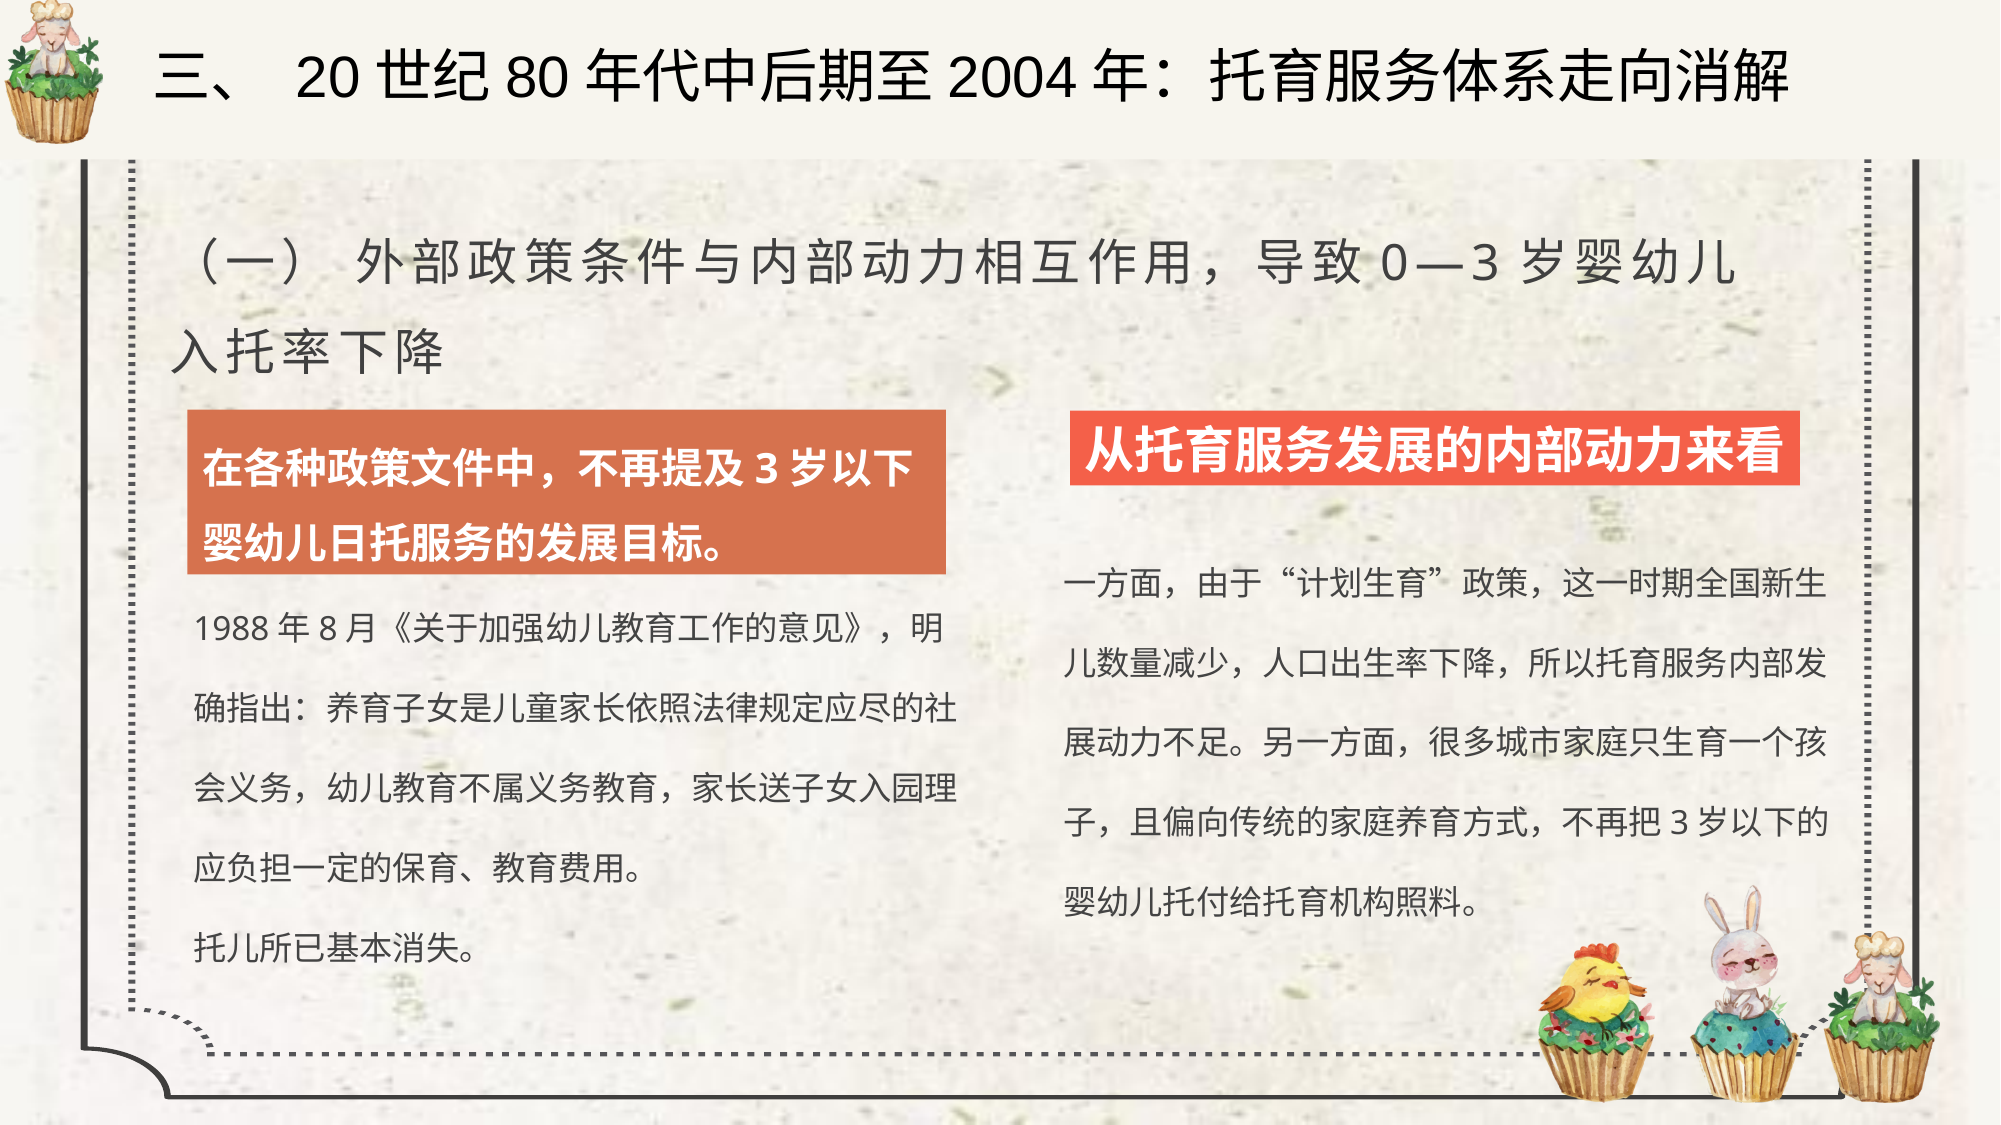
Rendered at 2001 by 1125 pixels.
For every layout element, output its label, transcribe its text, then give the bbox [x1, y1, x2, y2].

text_box 一方面，由于“计划生育”政策，这一时期全国新生儿数量减少，人口出生率下降，所以托育服务内部发展动力不足。另一方面，很多城市家庭只生育一个孩子，且偏向传统的家庭养育方式，不再把3岁以下的婴幼儿托付给托育机构照料。 [1063, 521, 1838, 922]
text_box 在各种政策文件中，不再提及3岁以下婴幼儿日托服务的发展目标。 [187, 409, 946, 575]
text_box 从托育服务发展的内部动力来看 [1070, 410, 1800, 486]
text_box [0, 0, 2000, 160]
picture [0, 0, 103, 144]
picture [0, 160, 2000, 1125]
text_box 三、 20世纪80年代中后期至2004年：托育服务体系走向消解 [137, 3, 2000, 118]
text_box 1988年8月《关于加强幼儿教育工作的意见》，明确指出：养育子女是儿童家长依照法律规定应尽的社会义务，幼儿教育不属义务教育，家长送子女入园理应负担一定的保育、教育费用。 托儿所已基本消失。 [193, 567, 968, 967]
text_box （一） 外部政策条件与内部动力相互作用，导致0—3岁婴幼儿入托率下降 [154, 192, 1770, 341]
